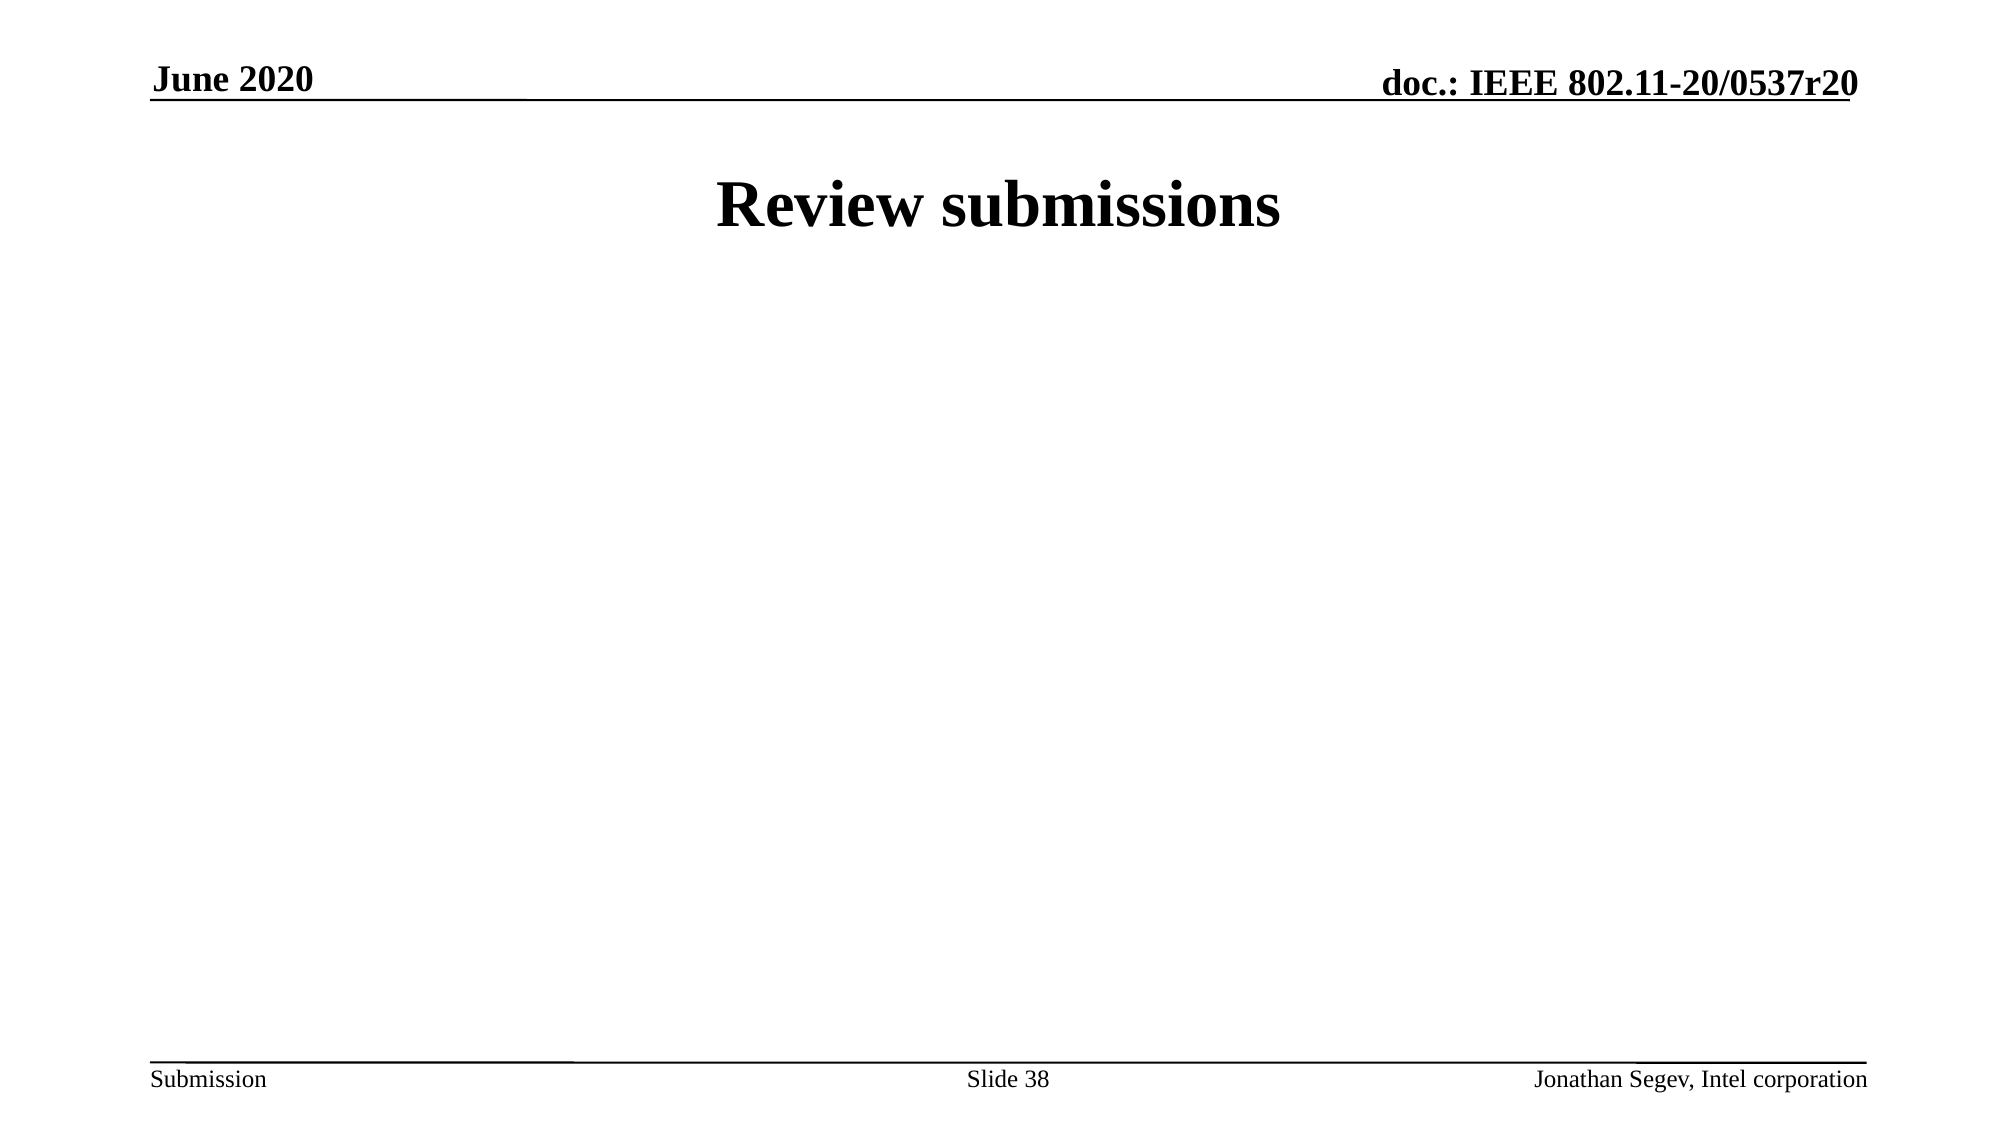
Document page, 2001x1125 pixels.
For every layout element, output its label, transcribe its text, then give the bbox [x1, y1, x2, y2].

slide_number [152, 54, 563, 100]
title Review submissions [149, 112, 1850, 288]
slide_number Slide 38 [950, 1061, 1067, 1123]
footer Jonathan Segev, Intel corporation [1171, 1061, 1869, 1093]
